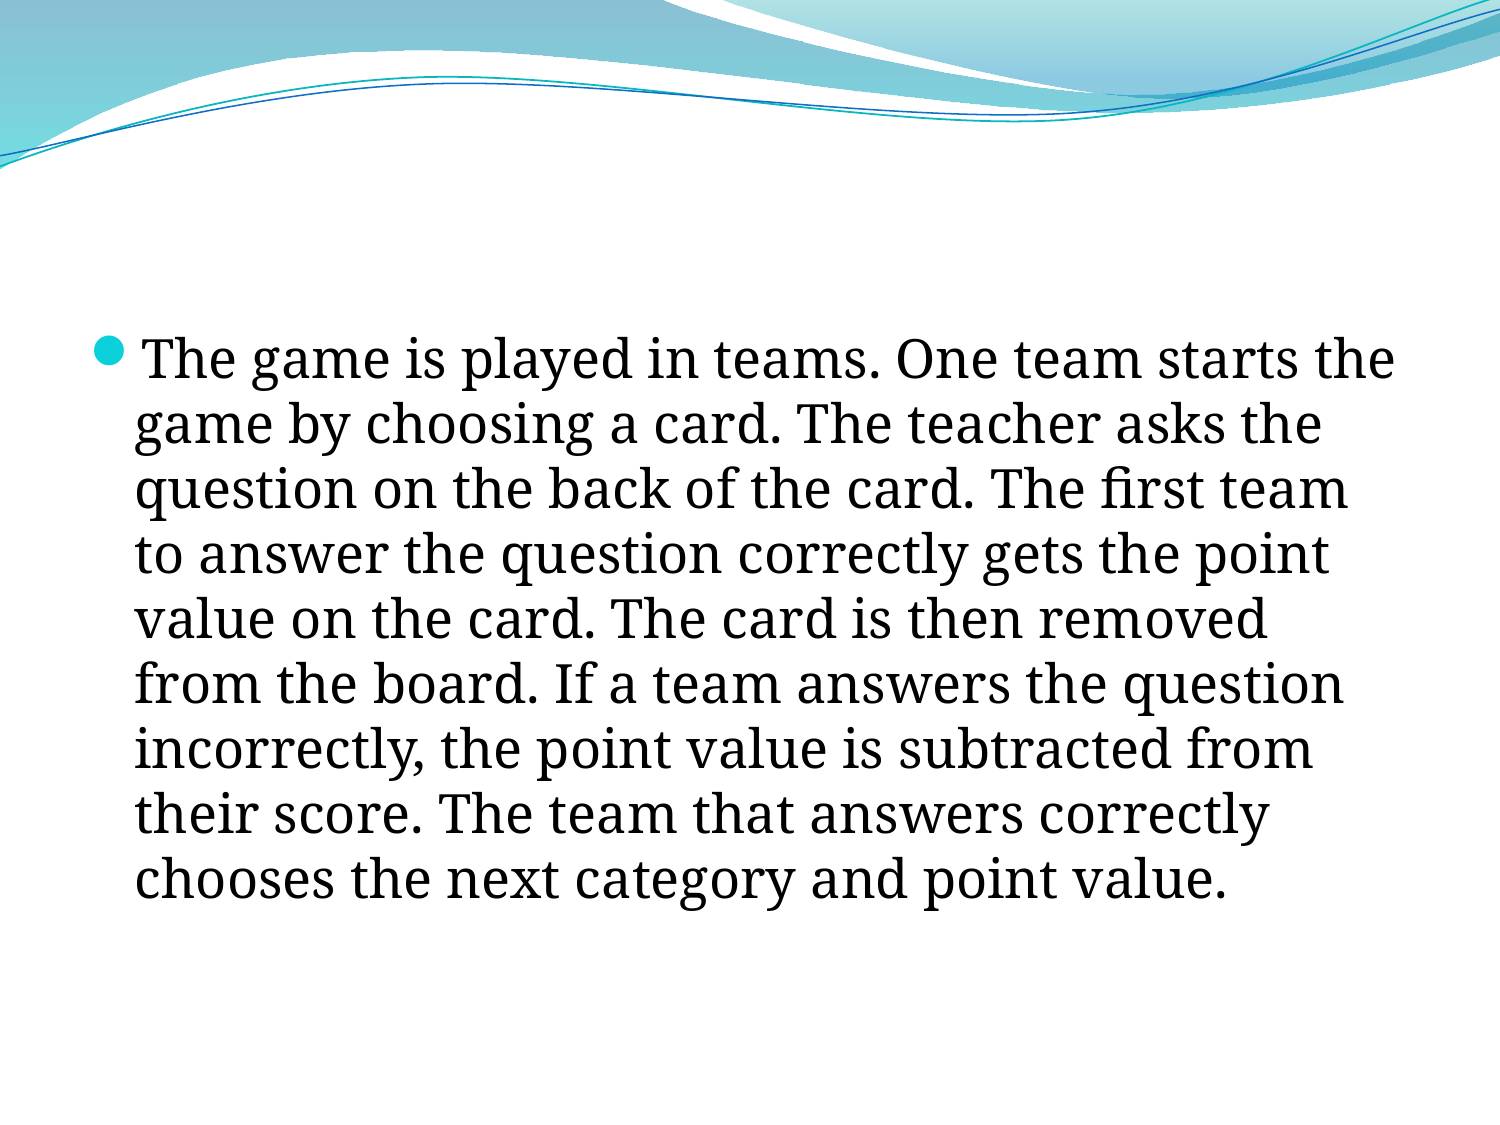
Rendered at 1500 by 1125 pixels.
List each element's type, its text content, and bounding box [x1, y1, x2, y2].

list The game is played in teams. One team starts the game by choosing a card. The teacher asks the question on the back of the card. The first team to answer the question correctly gets the point value on the card. The card is then removed from the board. If a team answers the question incorrectly, the point value is subtracted from their score. The team that answers correctly chooses the next category and point value. [75, 317, 1425, 1038]
